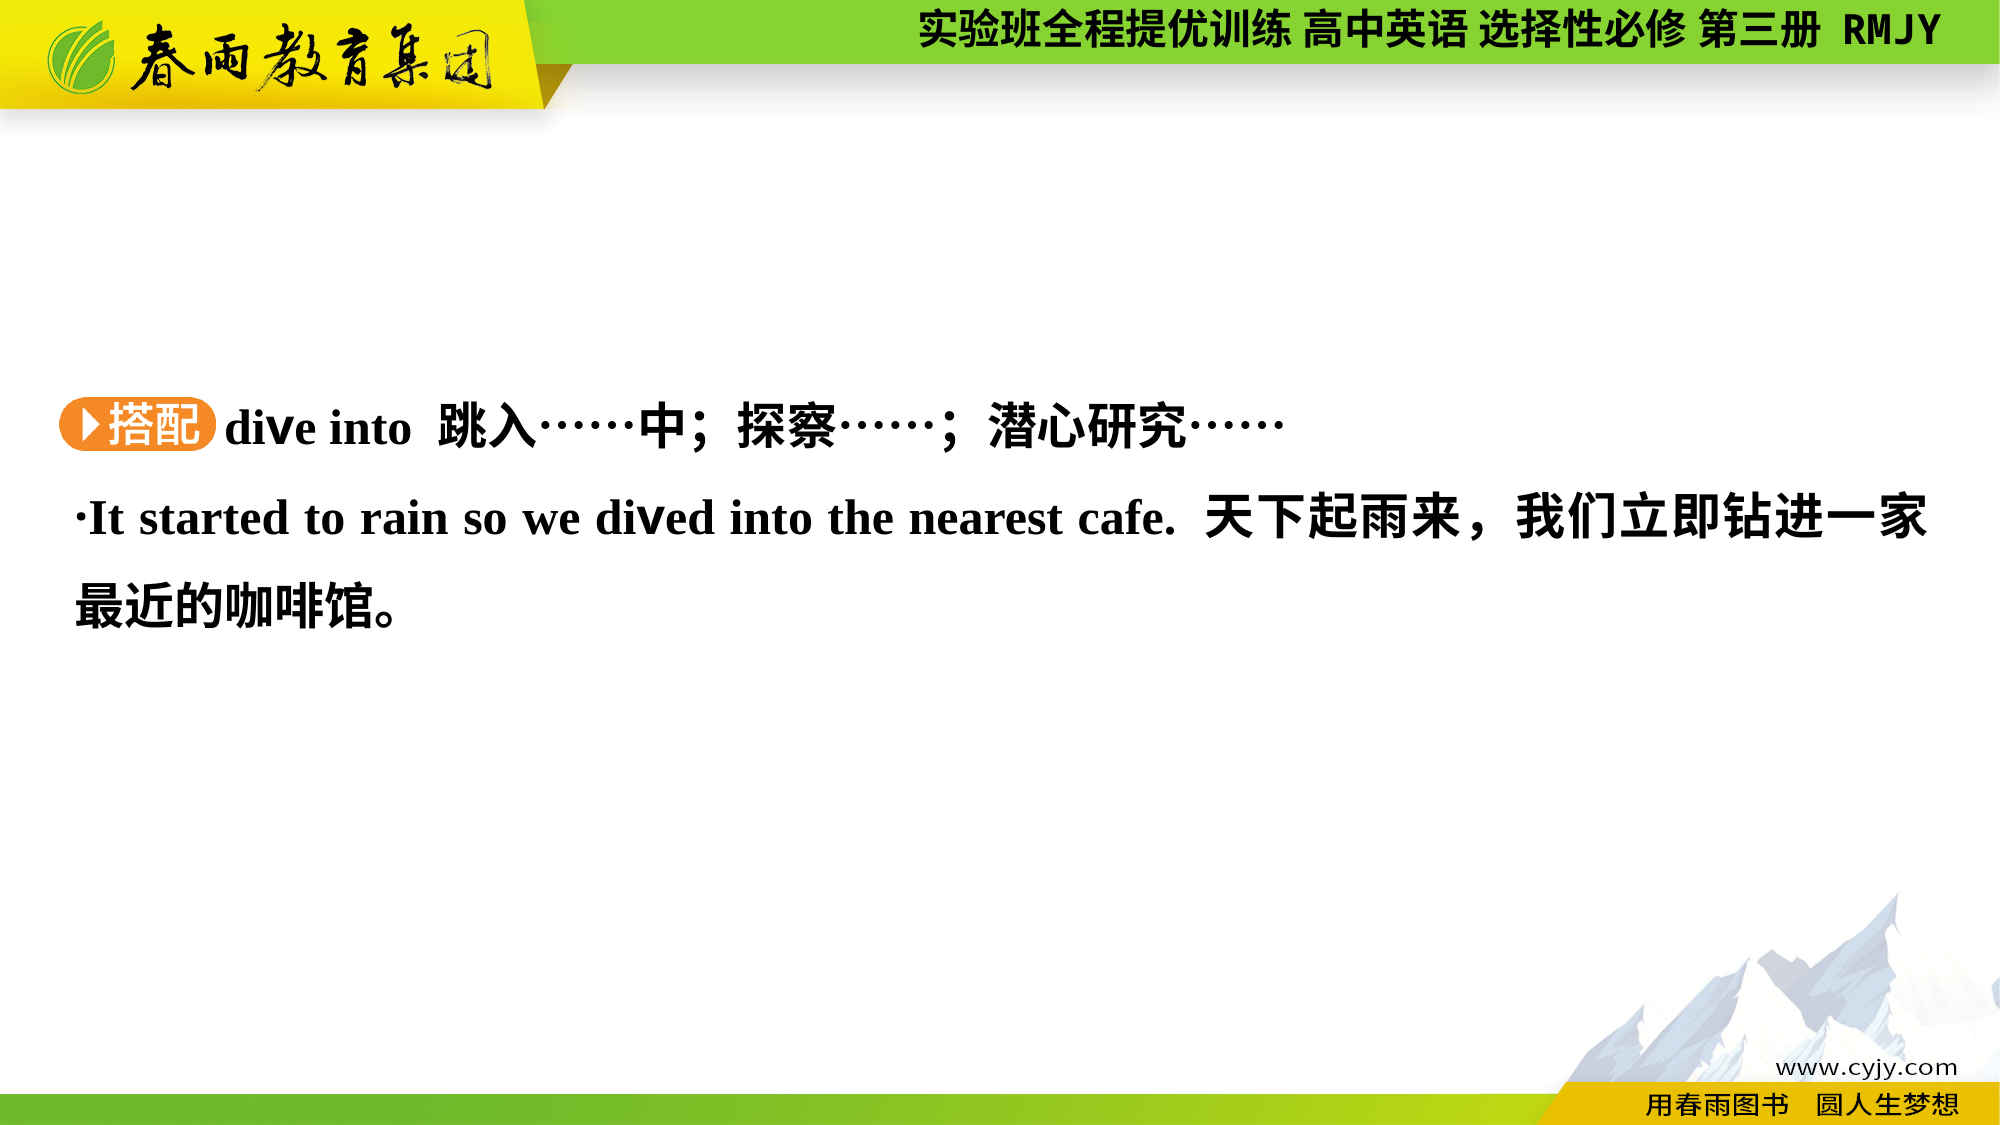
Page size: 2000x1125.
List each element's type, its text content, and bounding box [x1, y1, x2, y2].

text_box dive into 跳入……中；探察……；潜心研究…… ·It started to rain so we dived into the nearest cafe. 天下起雨来，我们立即钻进一家最近的咖啡馆。 [59, 357, 1944, 643]
picture [0, 0, 2000, 1125]
